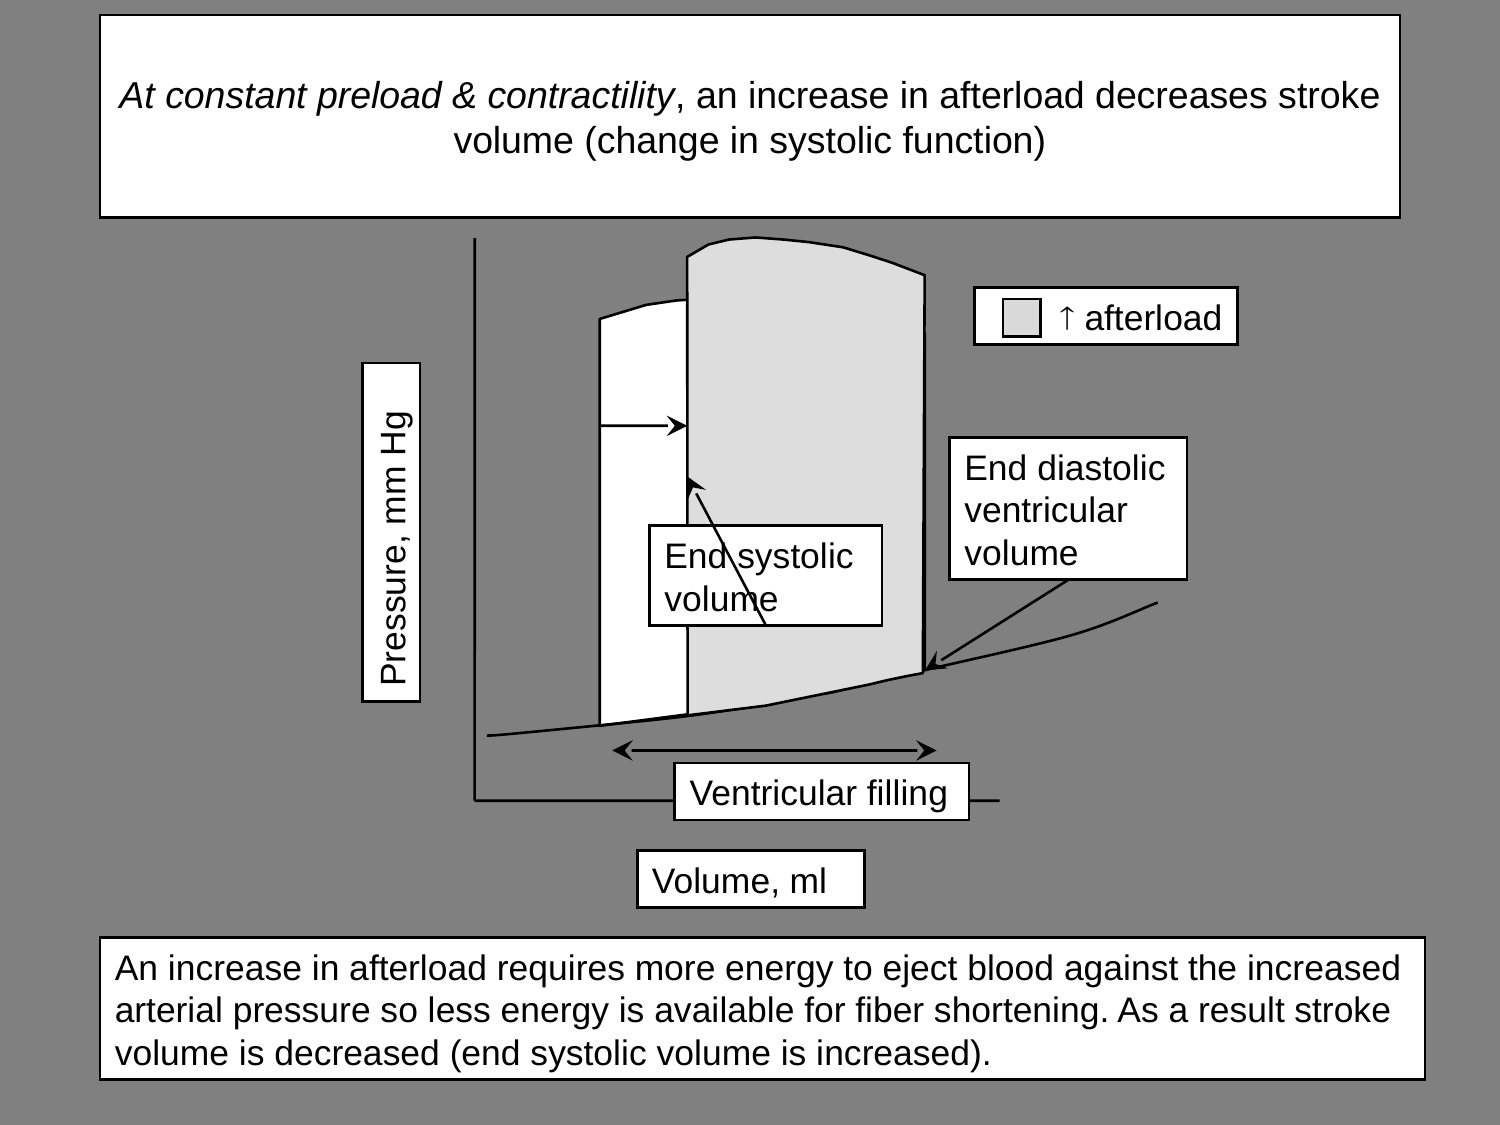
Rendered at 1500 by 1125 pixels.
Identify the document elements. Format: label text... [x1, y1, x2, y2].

title At constant preload & contractility, an increase in afterload decreases stroke volume (change in systolic function) [99, 14, 1401, 219]
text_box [362, 237, 1238, 911]
text_box An increase in afterload requires more energy to eject blood against the increased arterial pressure so less energy is available for fiber shortening. As a result stroke volume is decreased (end systolic volume is increased). [99, 937, 1425, 1080]
